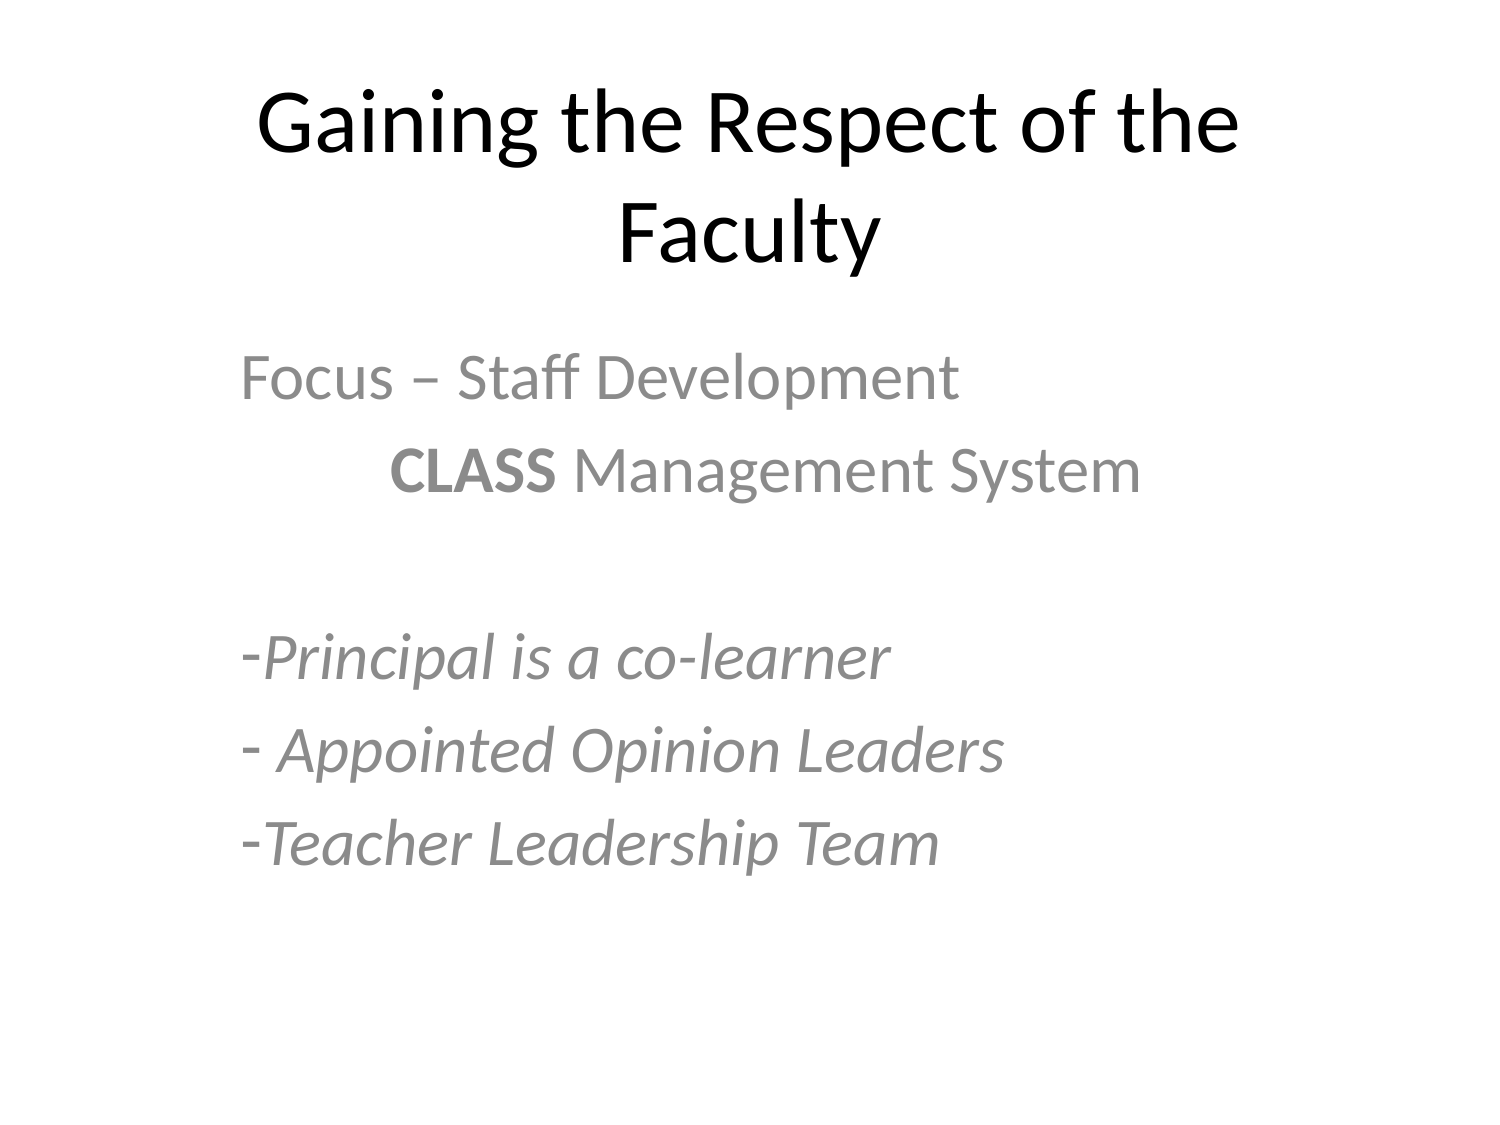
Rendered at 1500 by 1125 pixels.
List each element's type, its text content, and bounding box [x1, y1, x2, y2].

subtitle Focus – Staff Development CLASS Management System Principal is a co-learner Appointed Opinion Leaders Teacher Leadership Team [225, 324, 1275, 925]
title Gaining the Respect of the Faculty [112, 50, 1388, 292]
